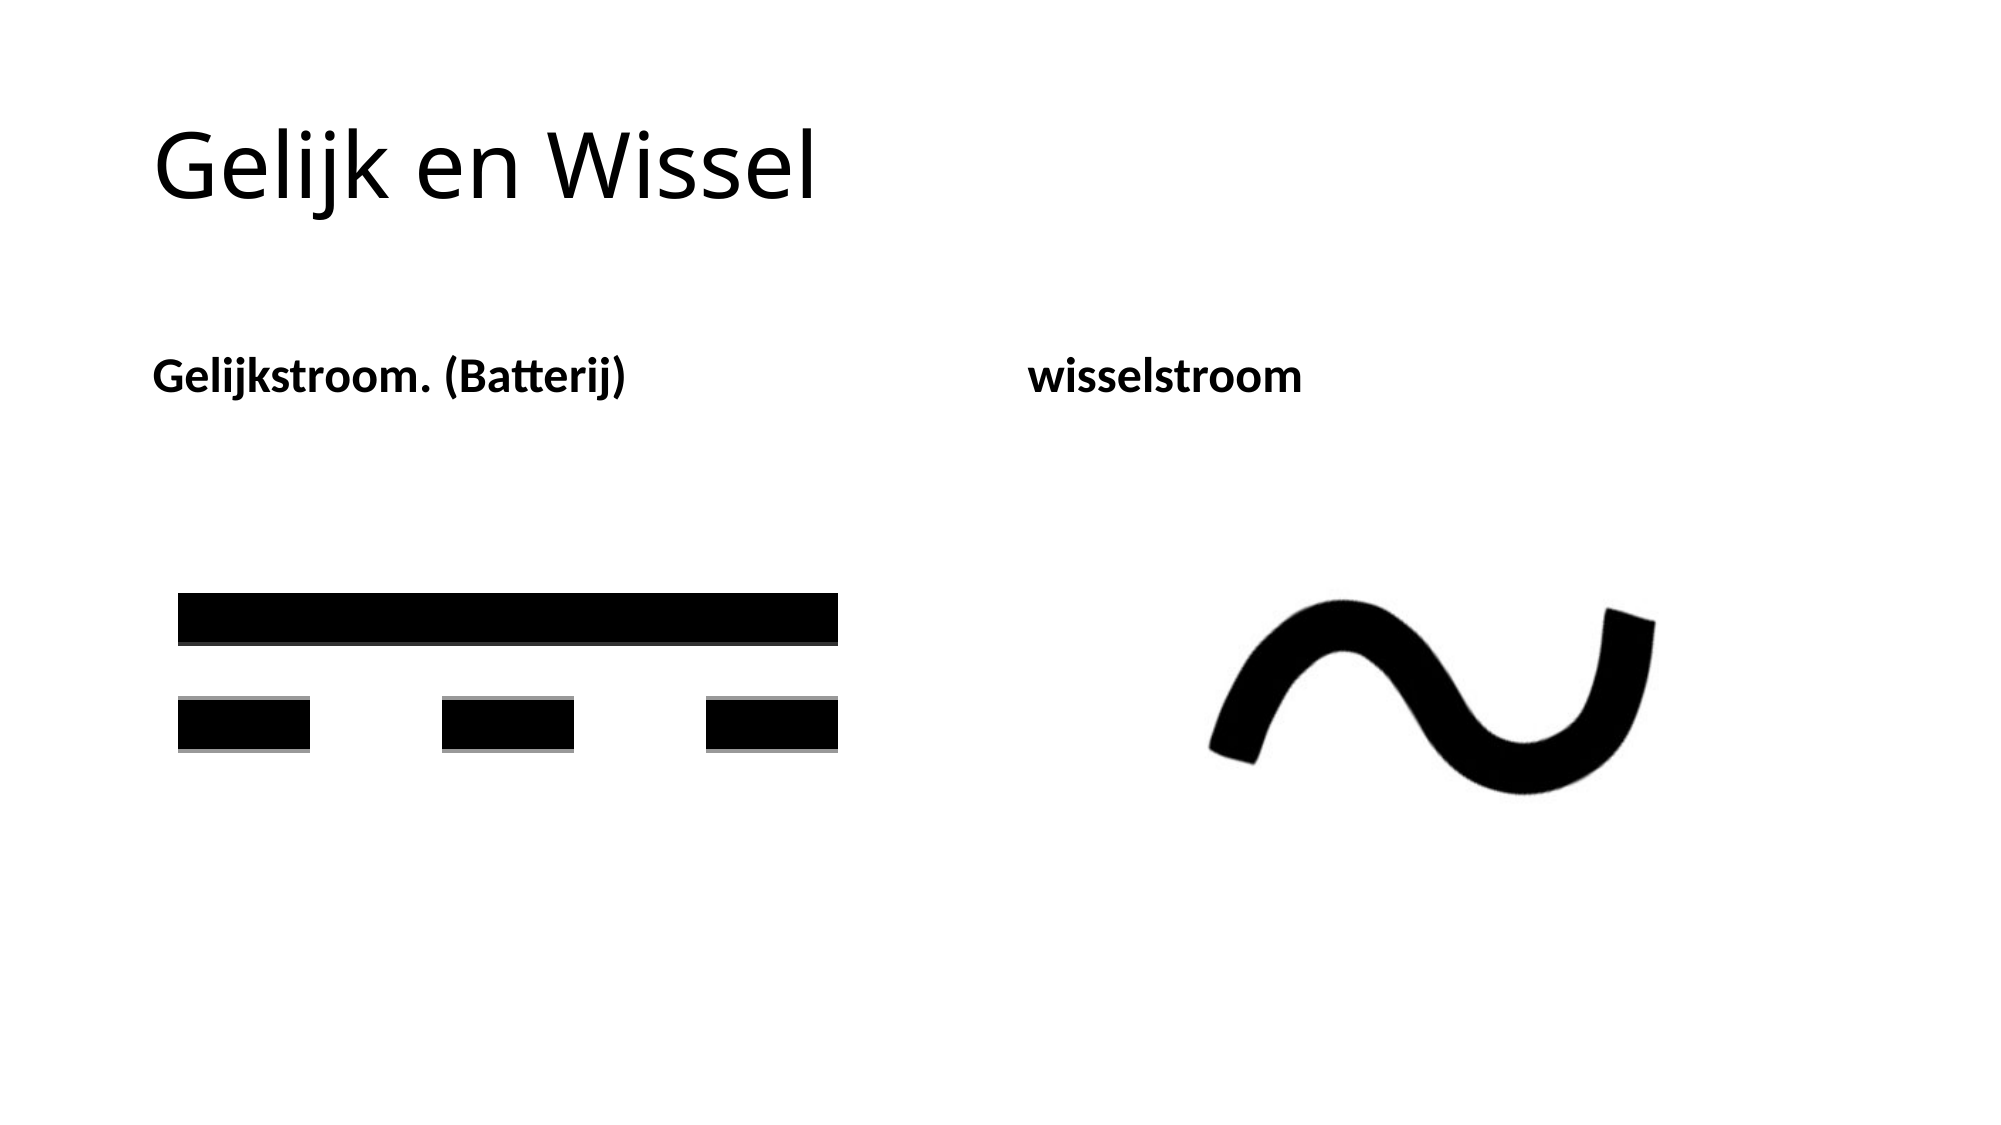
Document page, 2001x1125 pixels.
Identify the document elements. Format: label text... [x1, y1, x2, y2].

title Gelijk en Wissel [137, 59, 1863, 278]
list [1012, 429, 1863, 997]
list Gelijkstroom. (Batterij) [137, 275, 984, 411]
list wisselstroom [1012, 275, 1863, 411]
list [96, 527, 921, 857]
